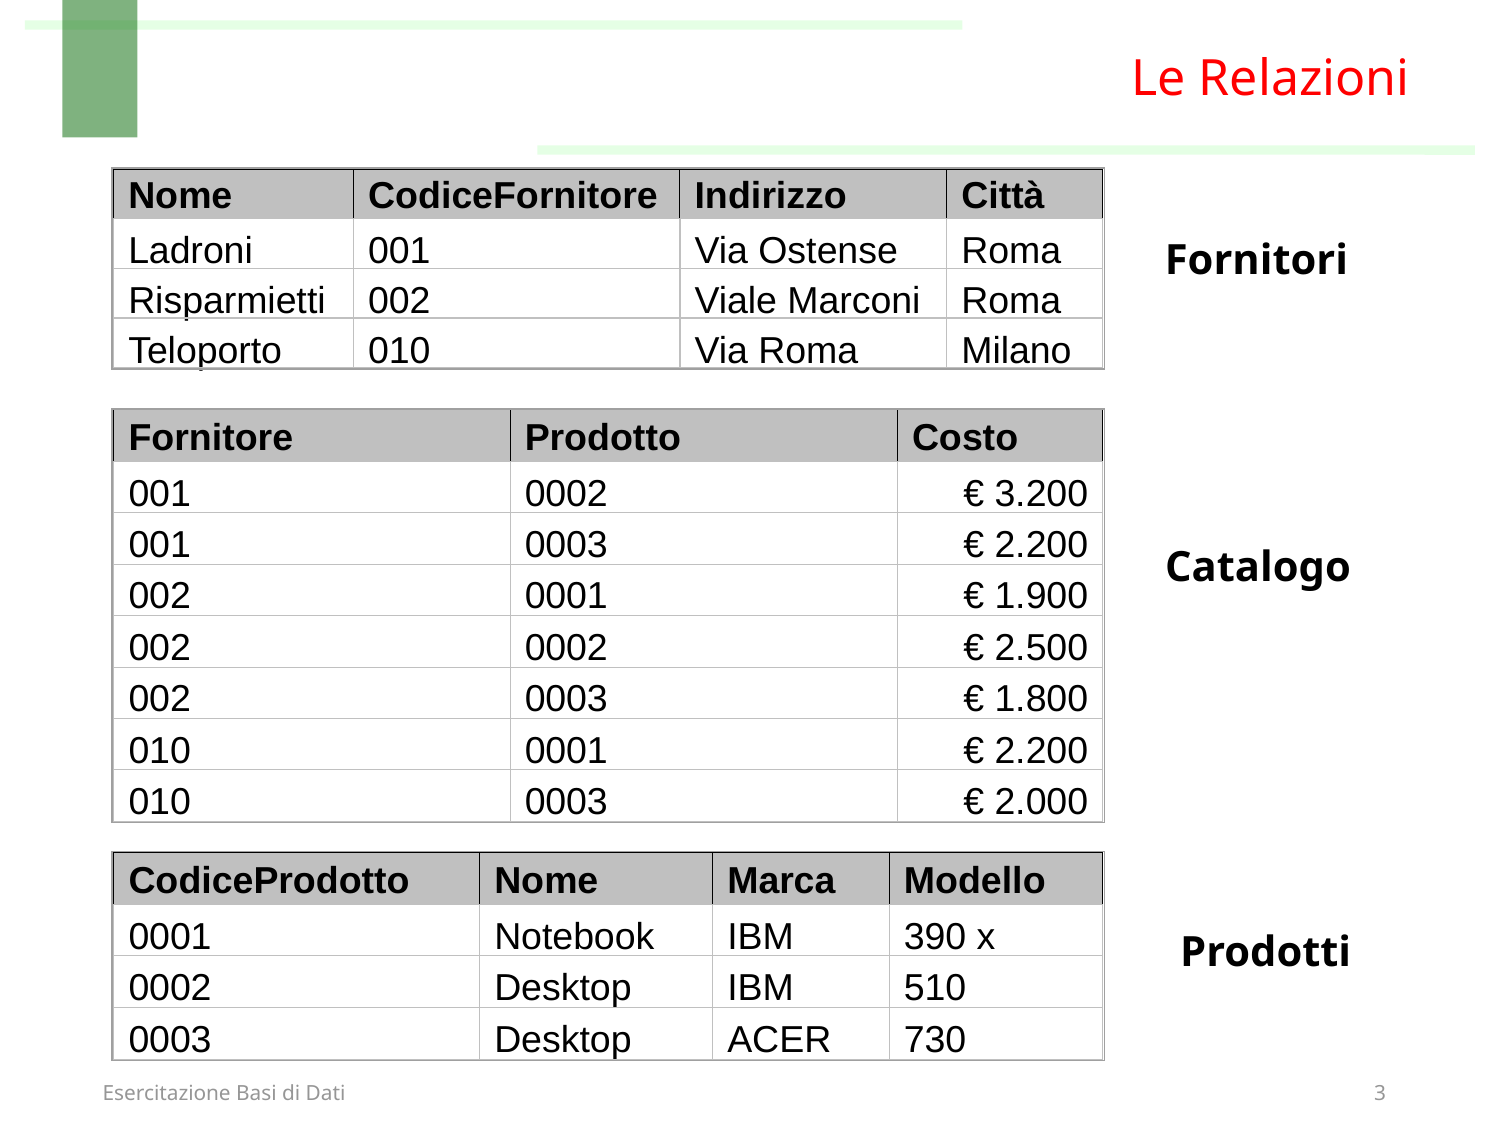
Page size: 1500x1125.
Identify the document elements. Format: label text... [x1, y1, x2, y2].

text_box Catalogo [1150, 532, 1366, 598]
title Le Relazioni [174, 24, 1425, 125]
text_box Fornitori [1149, 225, 1364, 291]
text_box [111, 851, 1105, 1061]
text_box Prodotti [1165, 916, 1367, 982]
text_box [111, 167, 1105, 370]
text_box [111, 408, 1105, 823]
